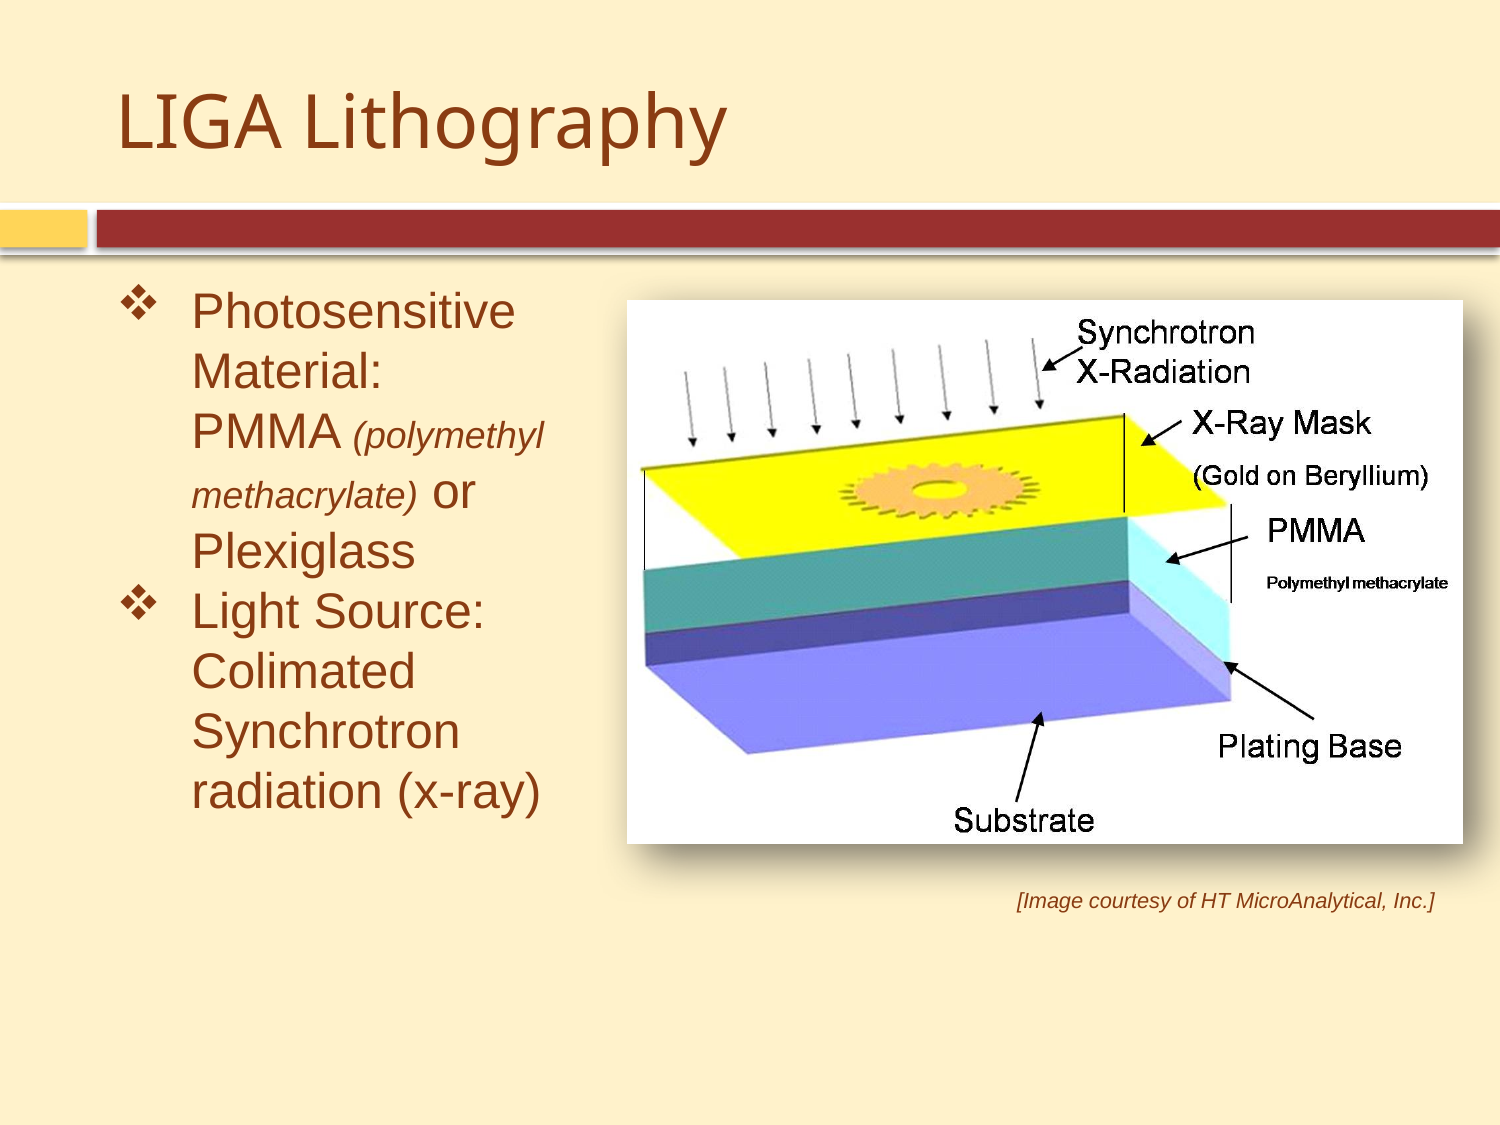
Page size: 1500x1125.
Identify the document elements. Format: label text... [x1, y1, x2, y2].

picture [626, 299, 1464, 844]
title LIGA Lithography [100, 37, 1438, 200]
text_box Photosensitive Material: PMMA (polymethyl methacrylate) or Plexiglass Light Source: Colimated Synchrotron radiation (x-ray) [101, 271, 627, 886]
text_box [Image courtesy of HT MicroAnalytical, Inc.] [912, 891, 1456, 921]
